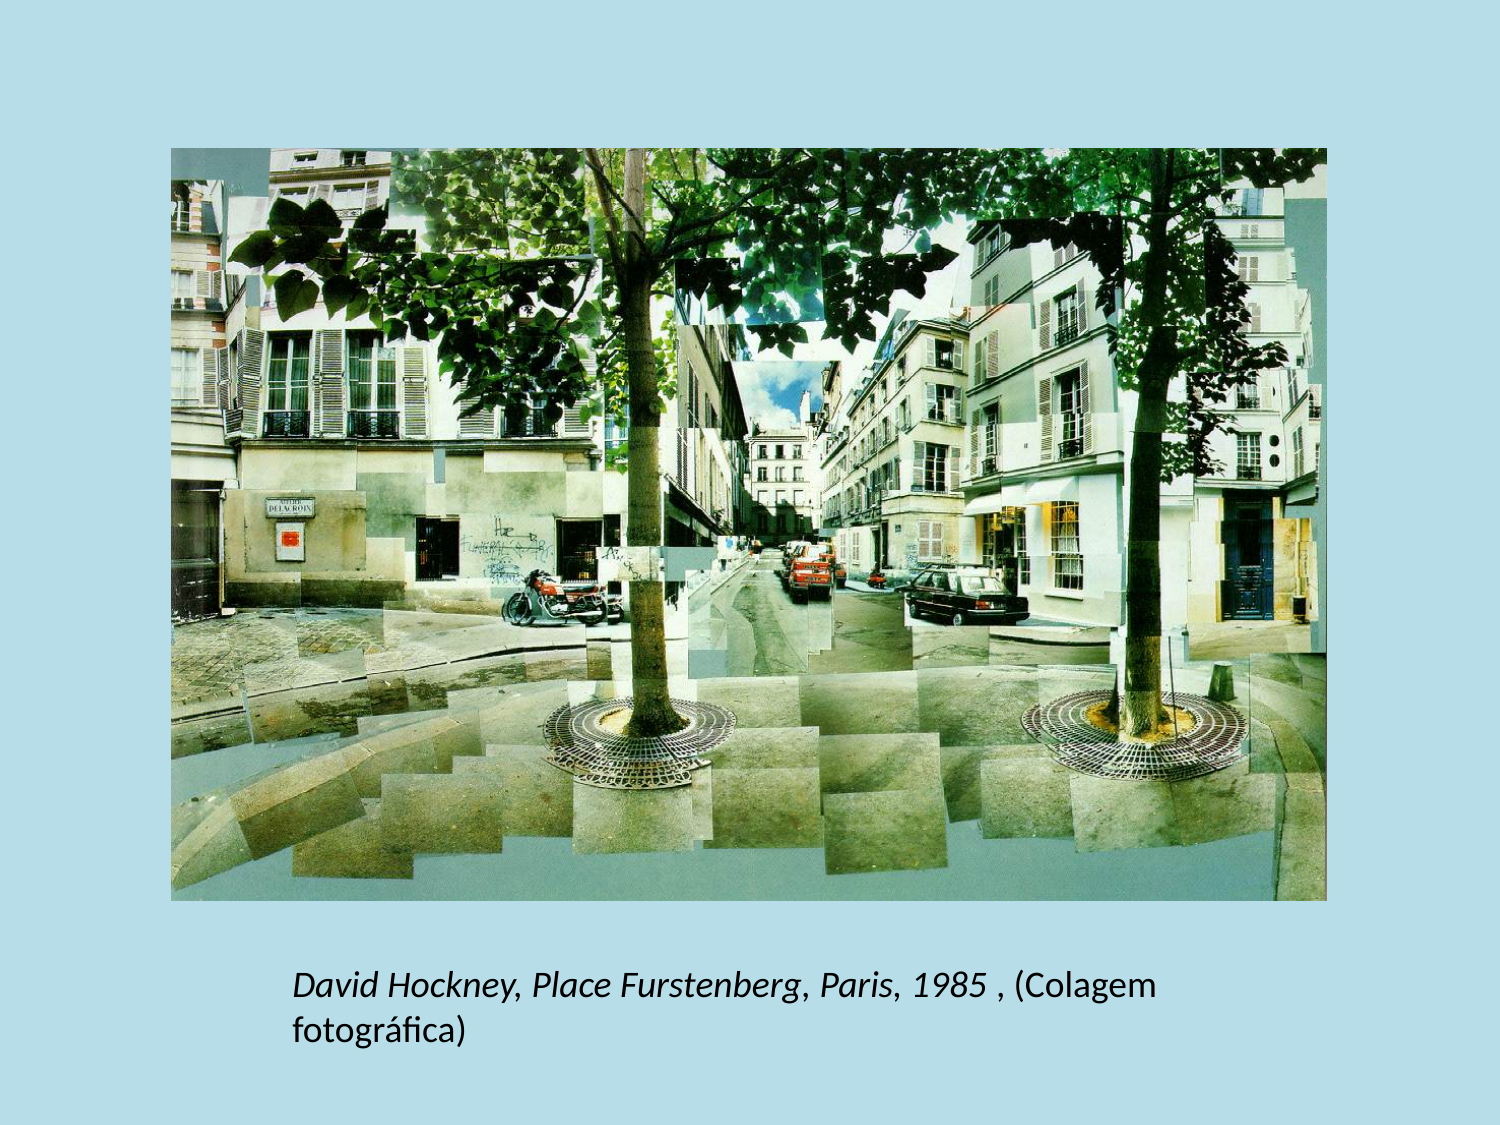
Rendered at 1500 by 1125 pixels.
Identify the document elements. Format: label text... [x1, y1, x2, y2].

text_box David Hockney, Place Furstenberg, Paris, 1985 , (Colagem fotográfica) [277, 952, 1317, 1057]
picture [170, 148, 1327, 901]
